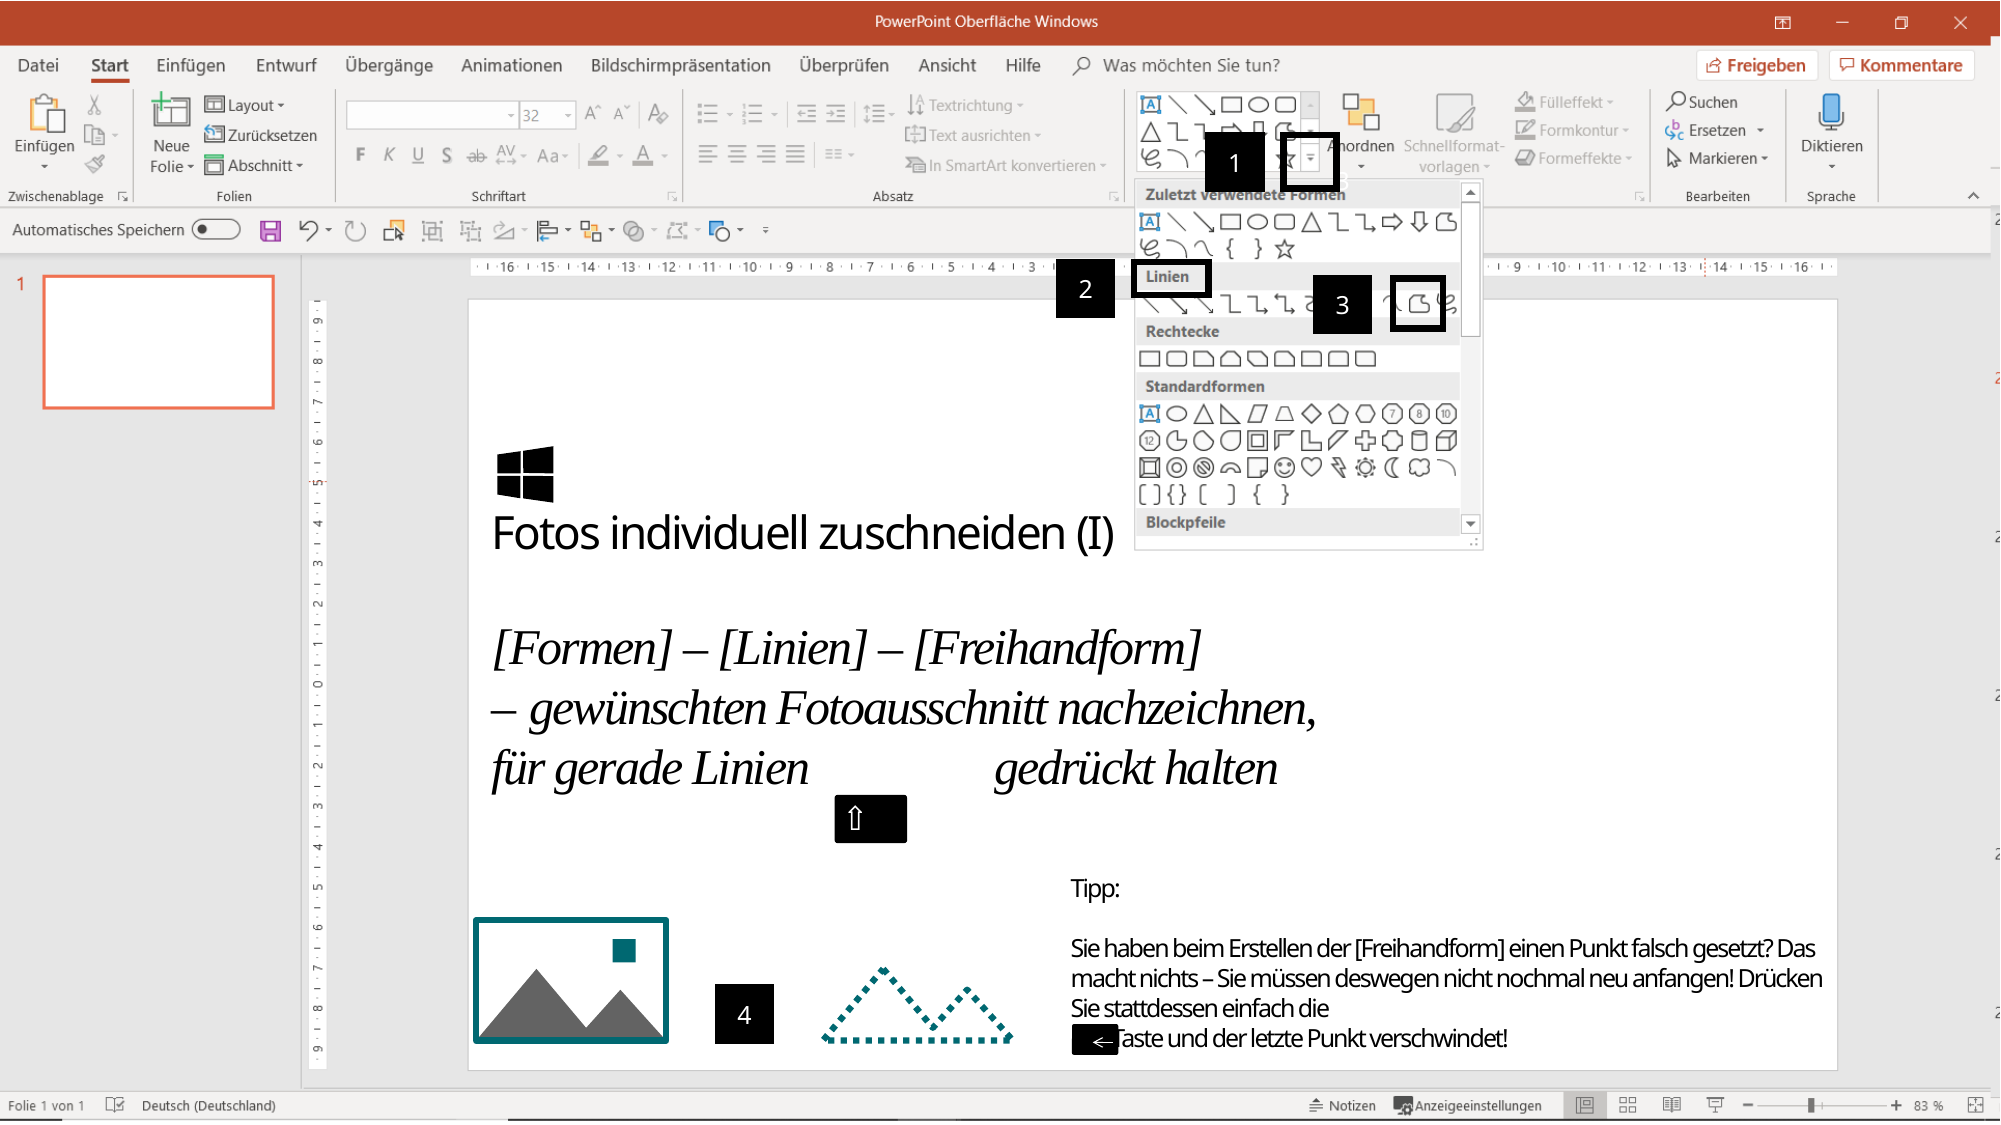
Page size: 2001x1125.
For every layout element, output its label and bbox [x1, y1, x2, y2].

text_box [0, 0, 2000, 1125]
